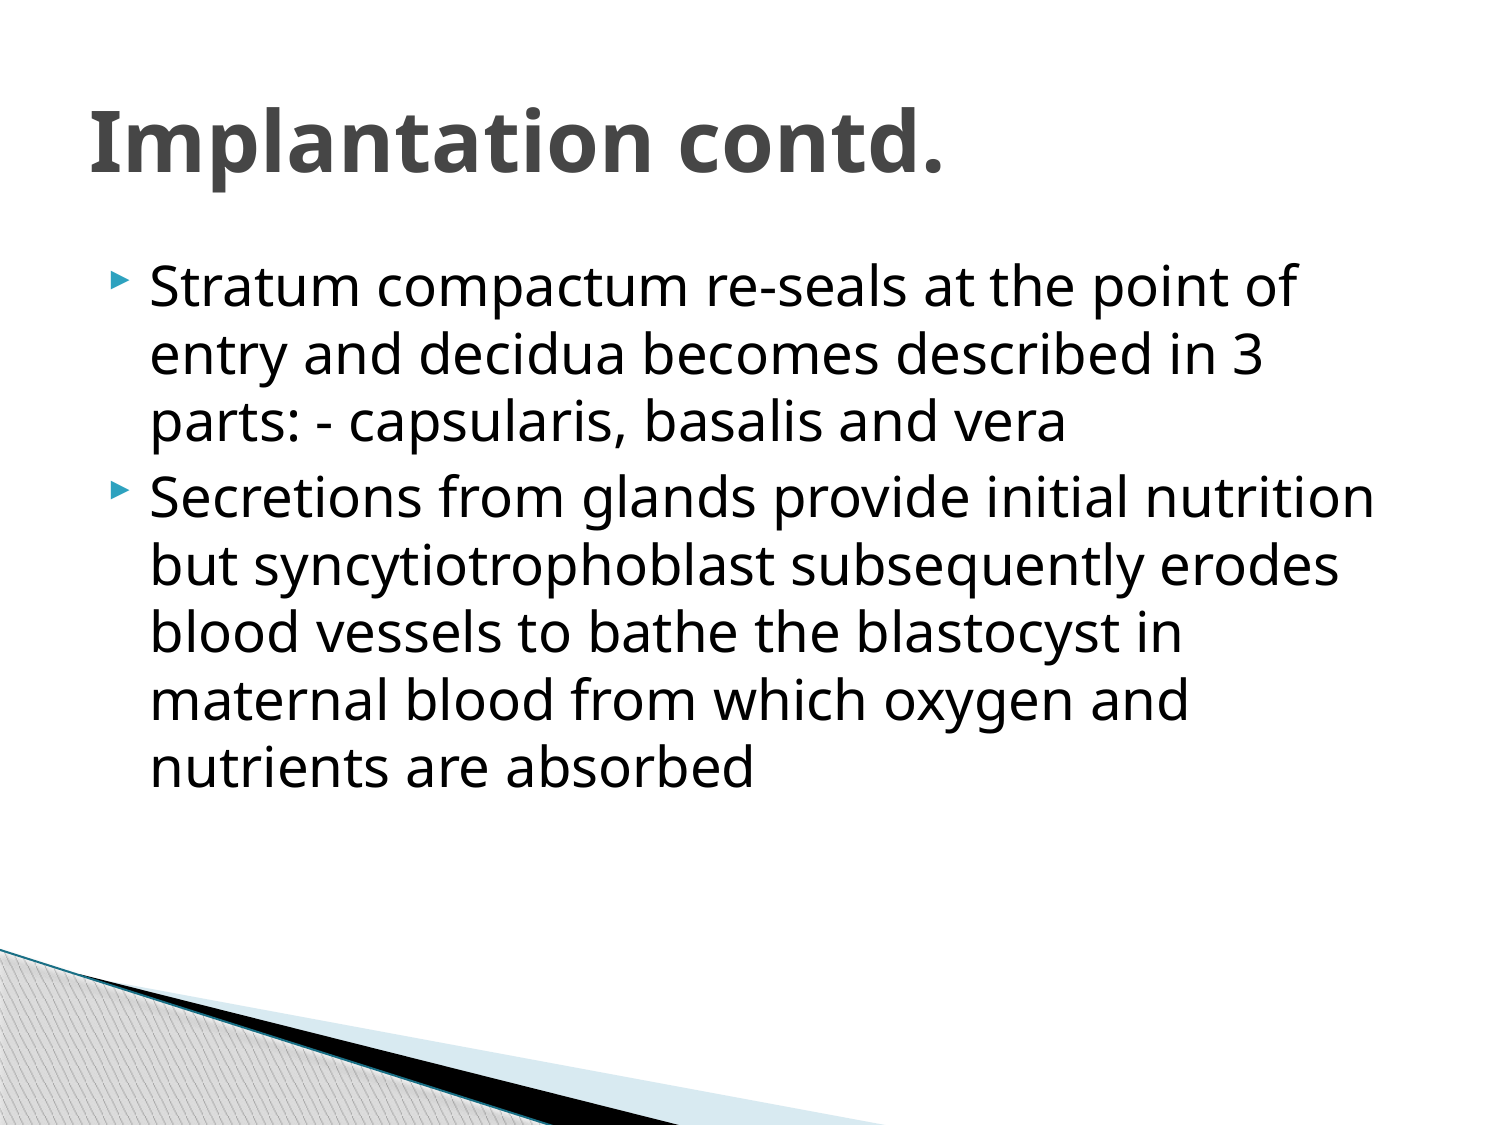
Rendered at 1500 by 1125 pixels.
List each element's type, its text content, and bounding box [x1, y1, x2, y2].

title Implantation contd. [75, 45, 1425, 233]
list Stratum compactum re-seals at the point of entry and decidua becomes described in 3 parts: - capsularis, basalis and vera Secretions from glands provide initial nutrition but syncytiotrophoblast subsequently erodes blood vessels to bathe the blastocyst in maternal blood from which oxygen and nutrients are absorbed [75, 243, 1425, 986]
